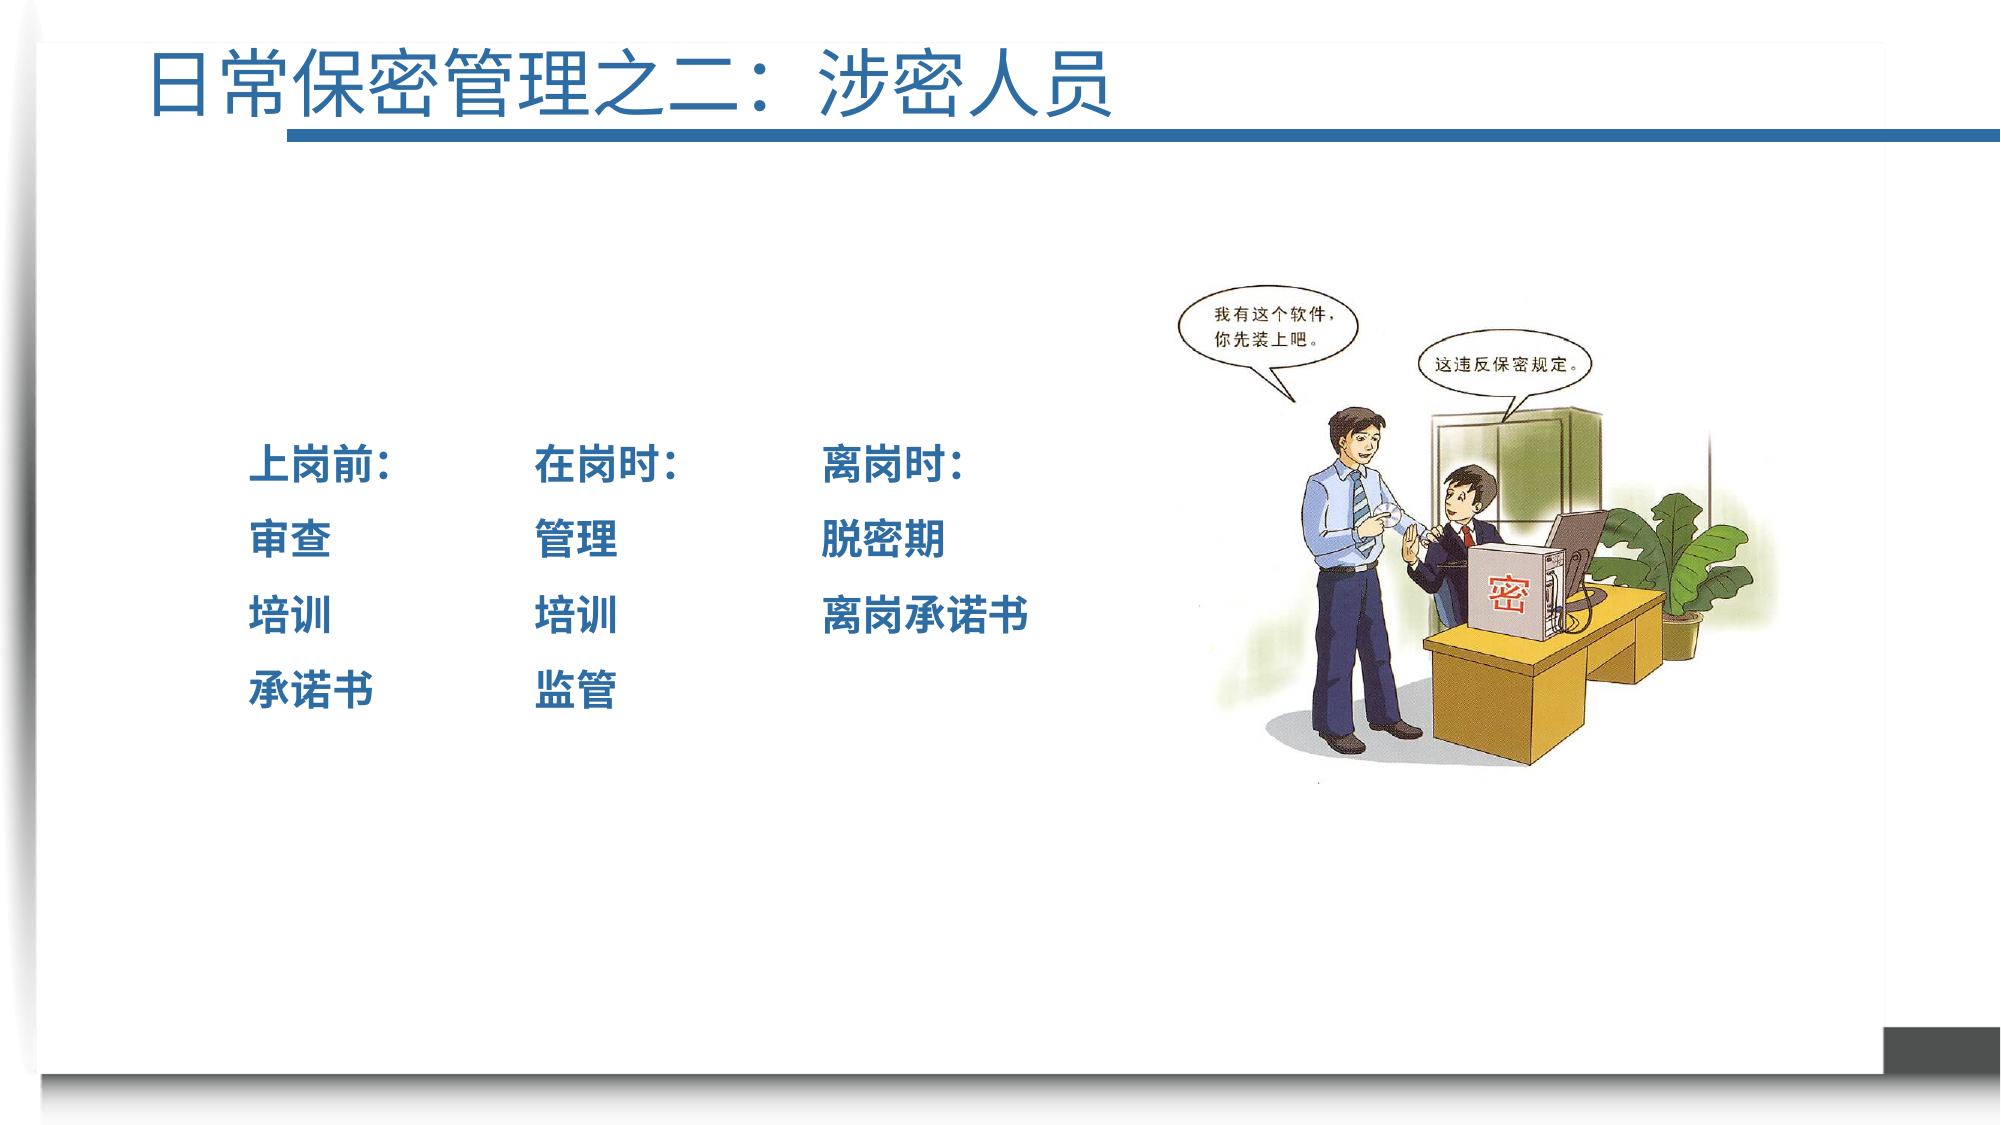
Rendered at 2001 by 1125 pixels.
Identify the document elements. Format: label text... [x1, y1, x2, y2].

text_box 离岗时： 脱密期 离岗承诺书 [806, 405, 1059, 646]
picture [0, 0, 2001, 1125]
text_box 在岗时： 管理 培训 监管 [519, 405, 726, 721]
text_box 日常保密管理之二：涉密人员 [126, 29, 1132, 135]
text_box 上岗前： 审查 培训 承诺书 [233, 405, 440, 721]
